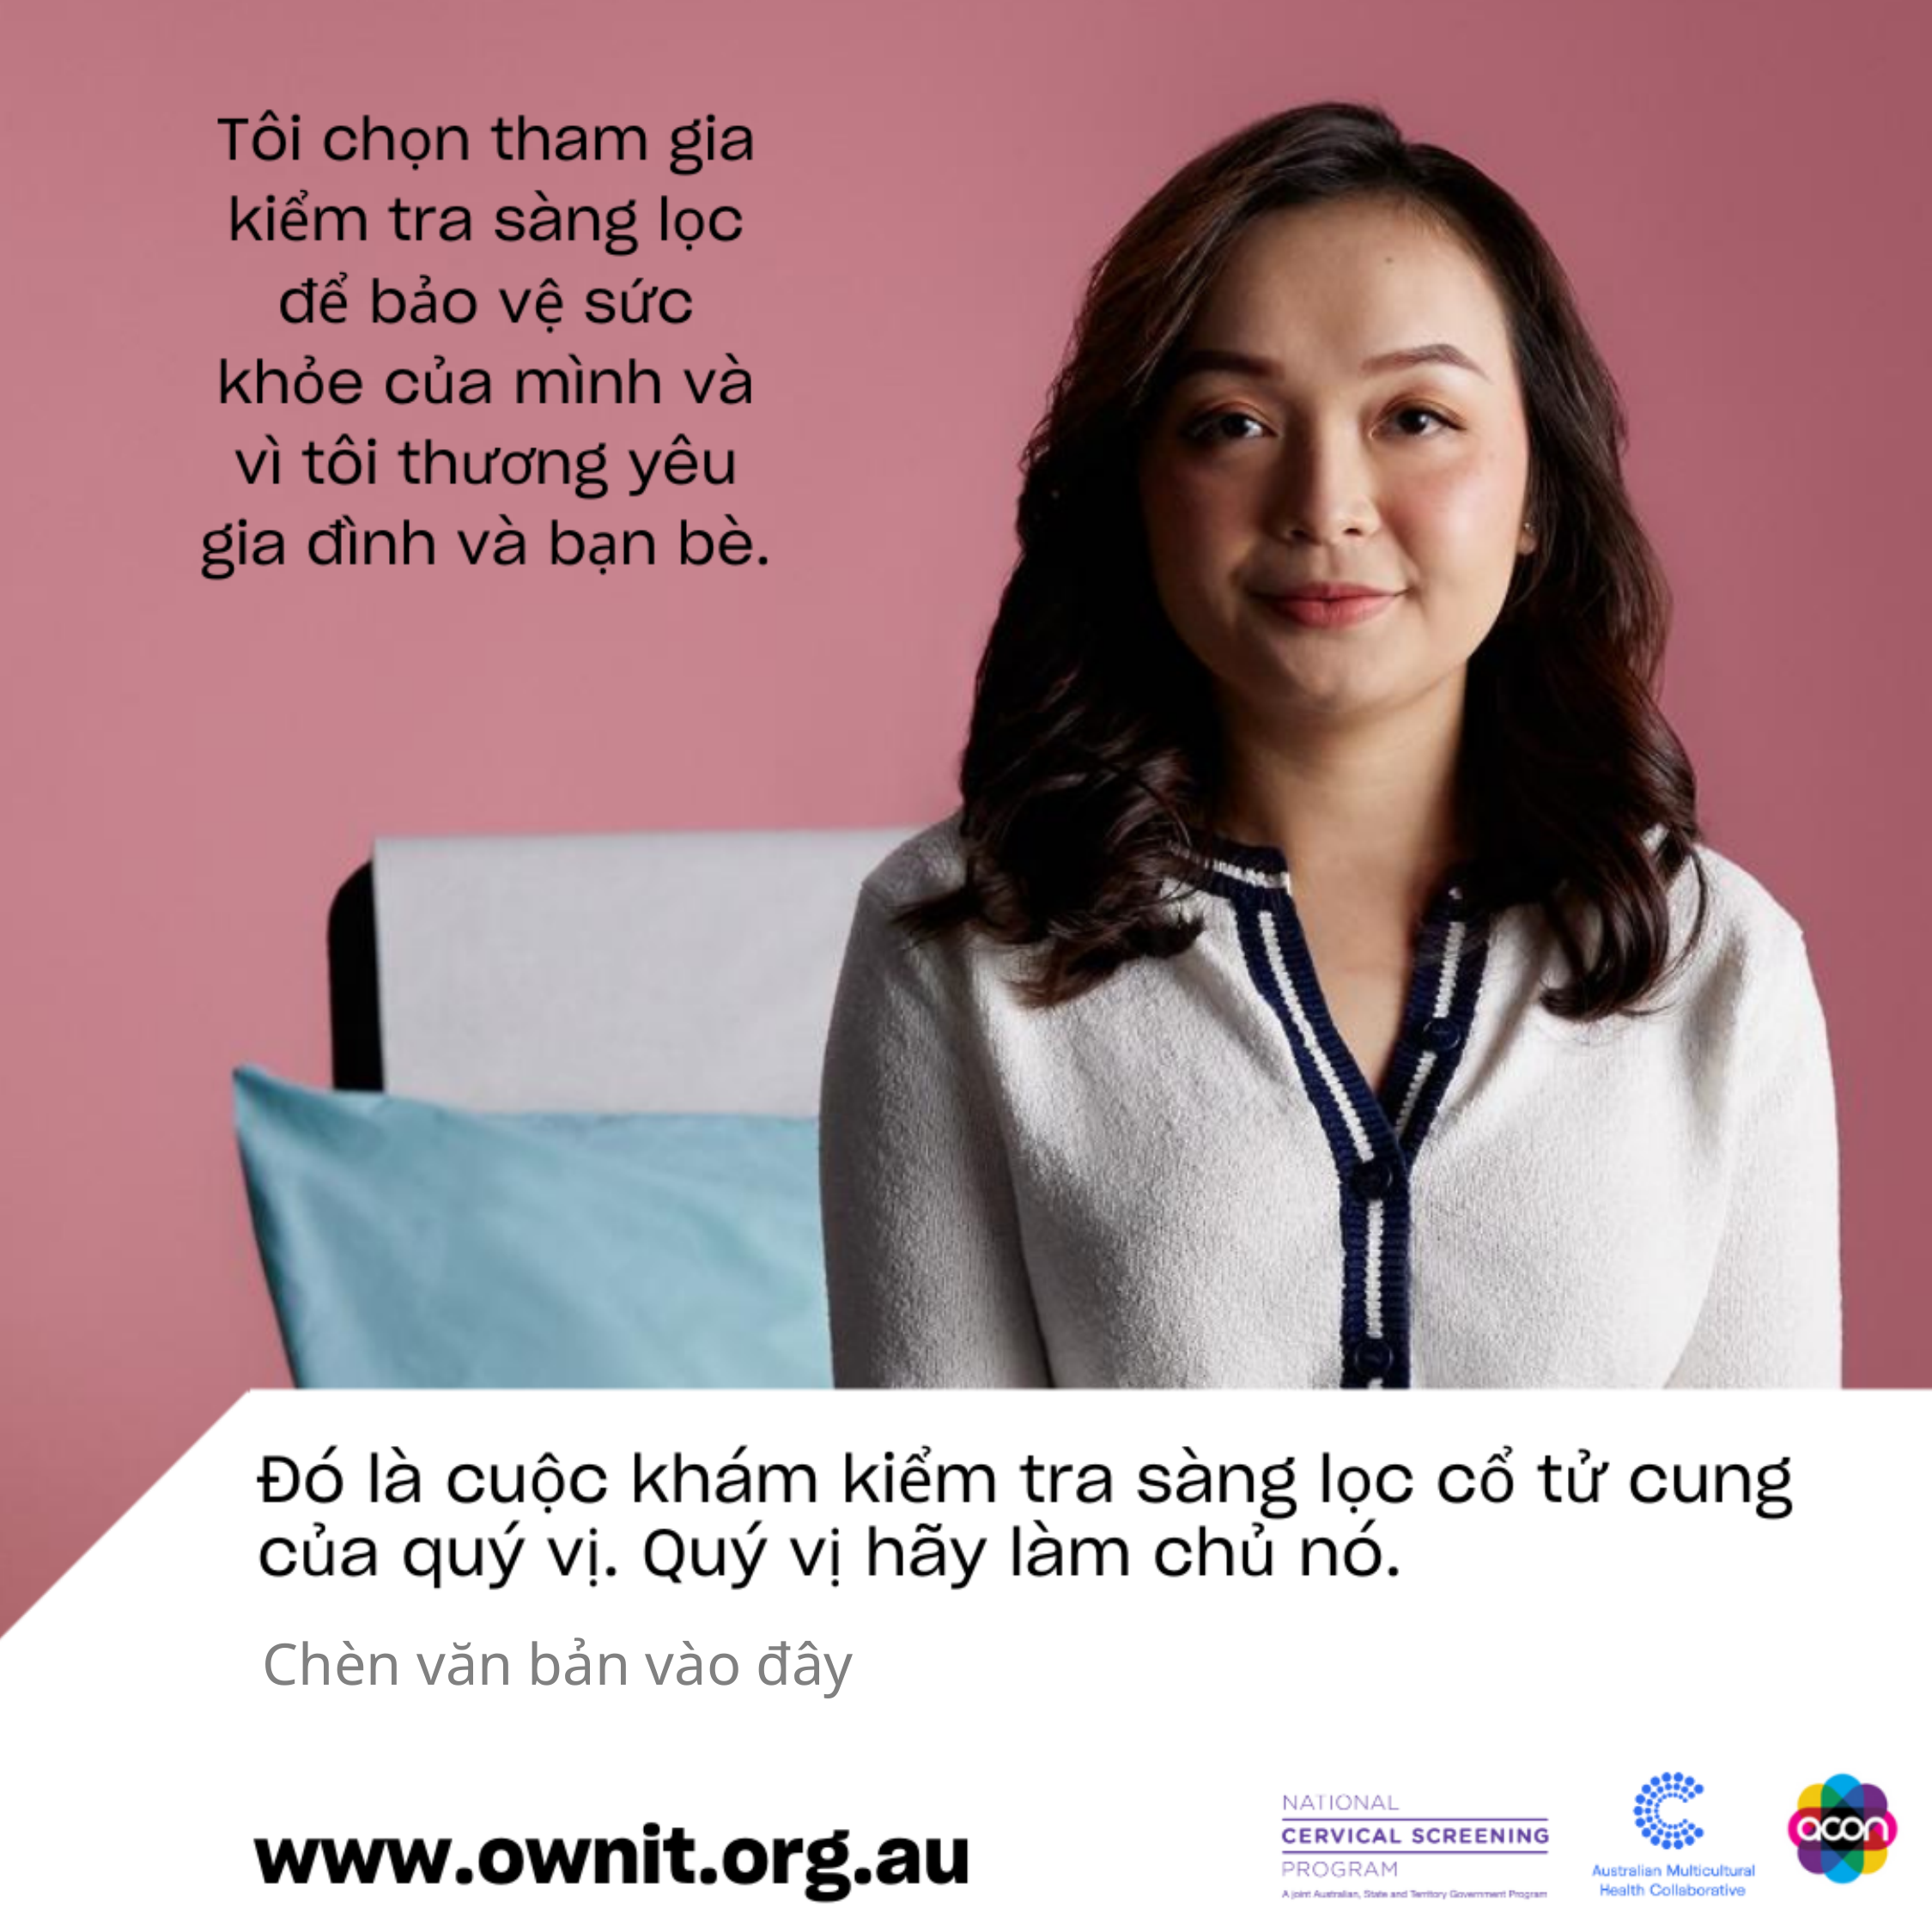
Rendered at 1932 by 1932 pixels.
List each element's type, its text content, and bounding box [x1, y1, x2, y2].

text_box Chèn văn bản vào đây [249, 1621, 1216, 1703]
picture [0, 0, 1932, 1932]
